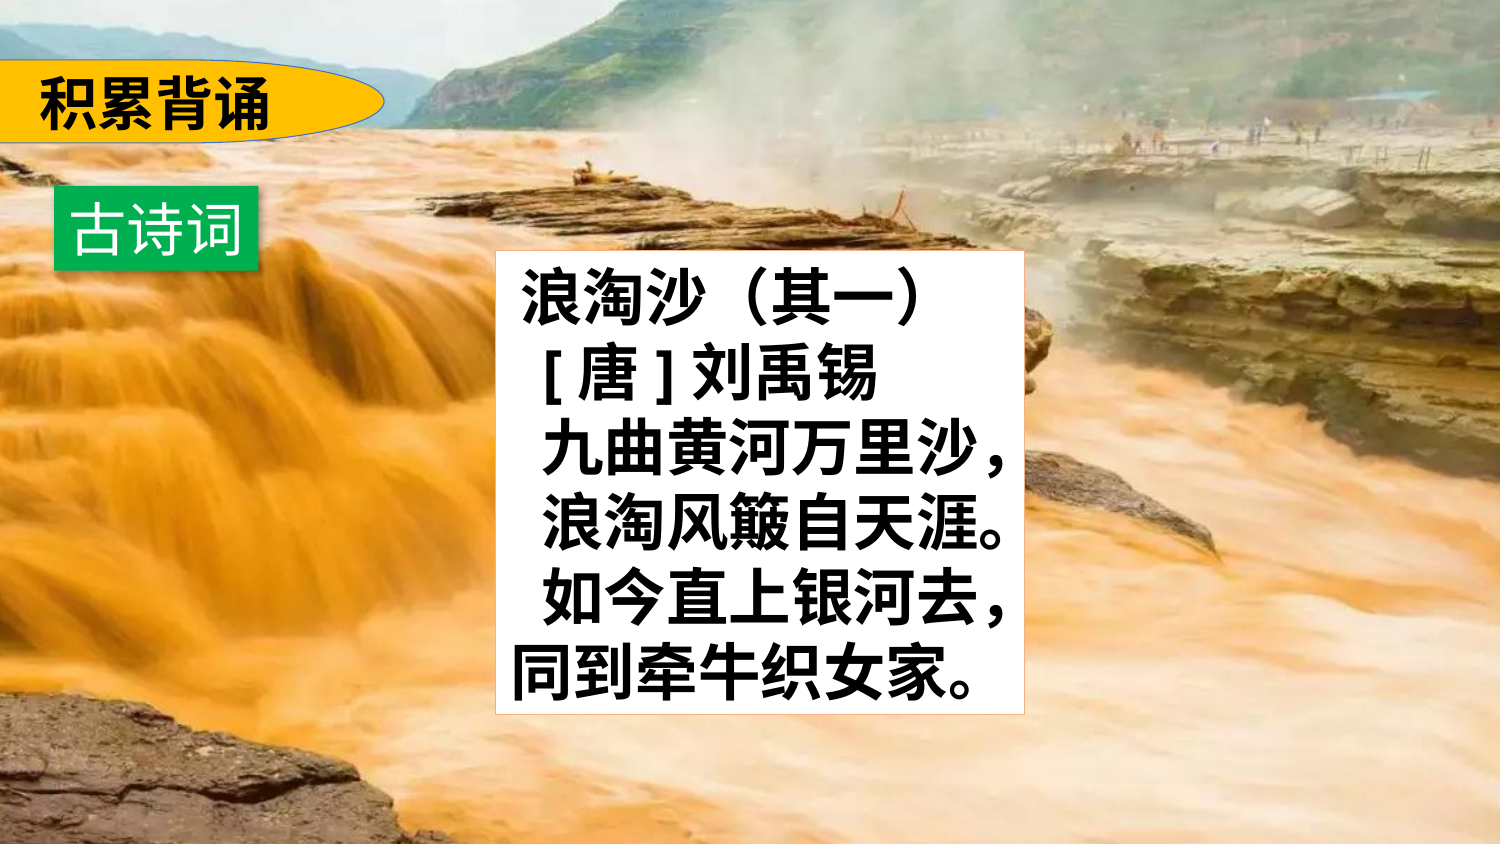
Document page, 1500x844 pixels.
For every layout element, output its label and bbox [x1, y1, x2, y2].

picture [0, 0, 1500, 844]
text_box [0, 59, 385, 144]
